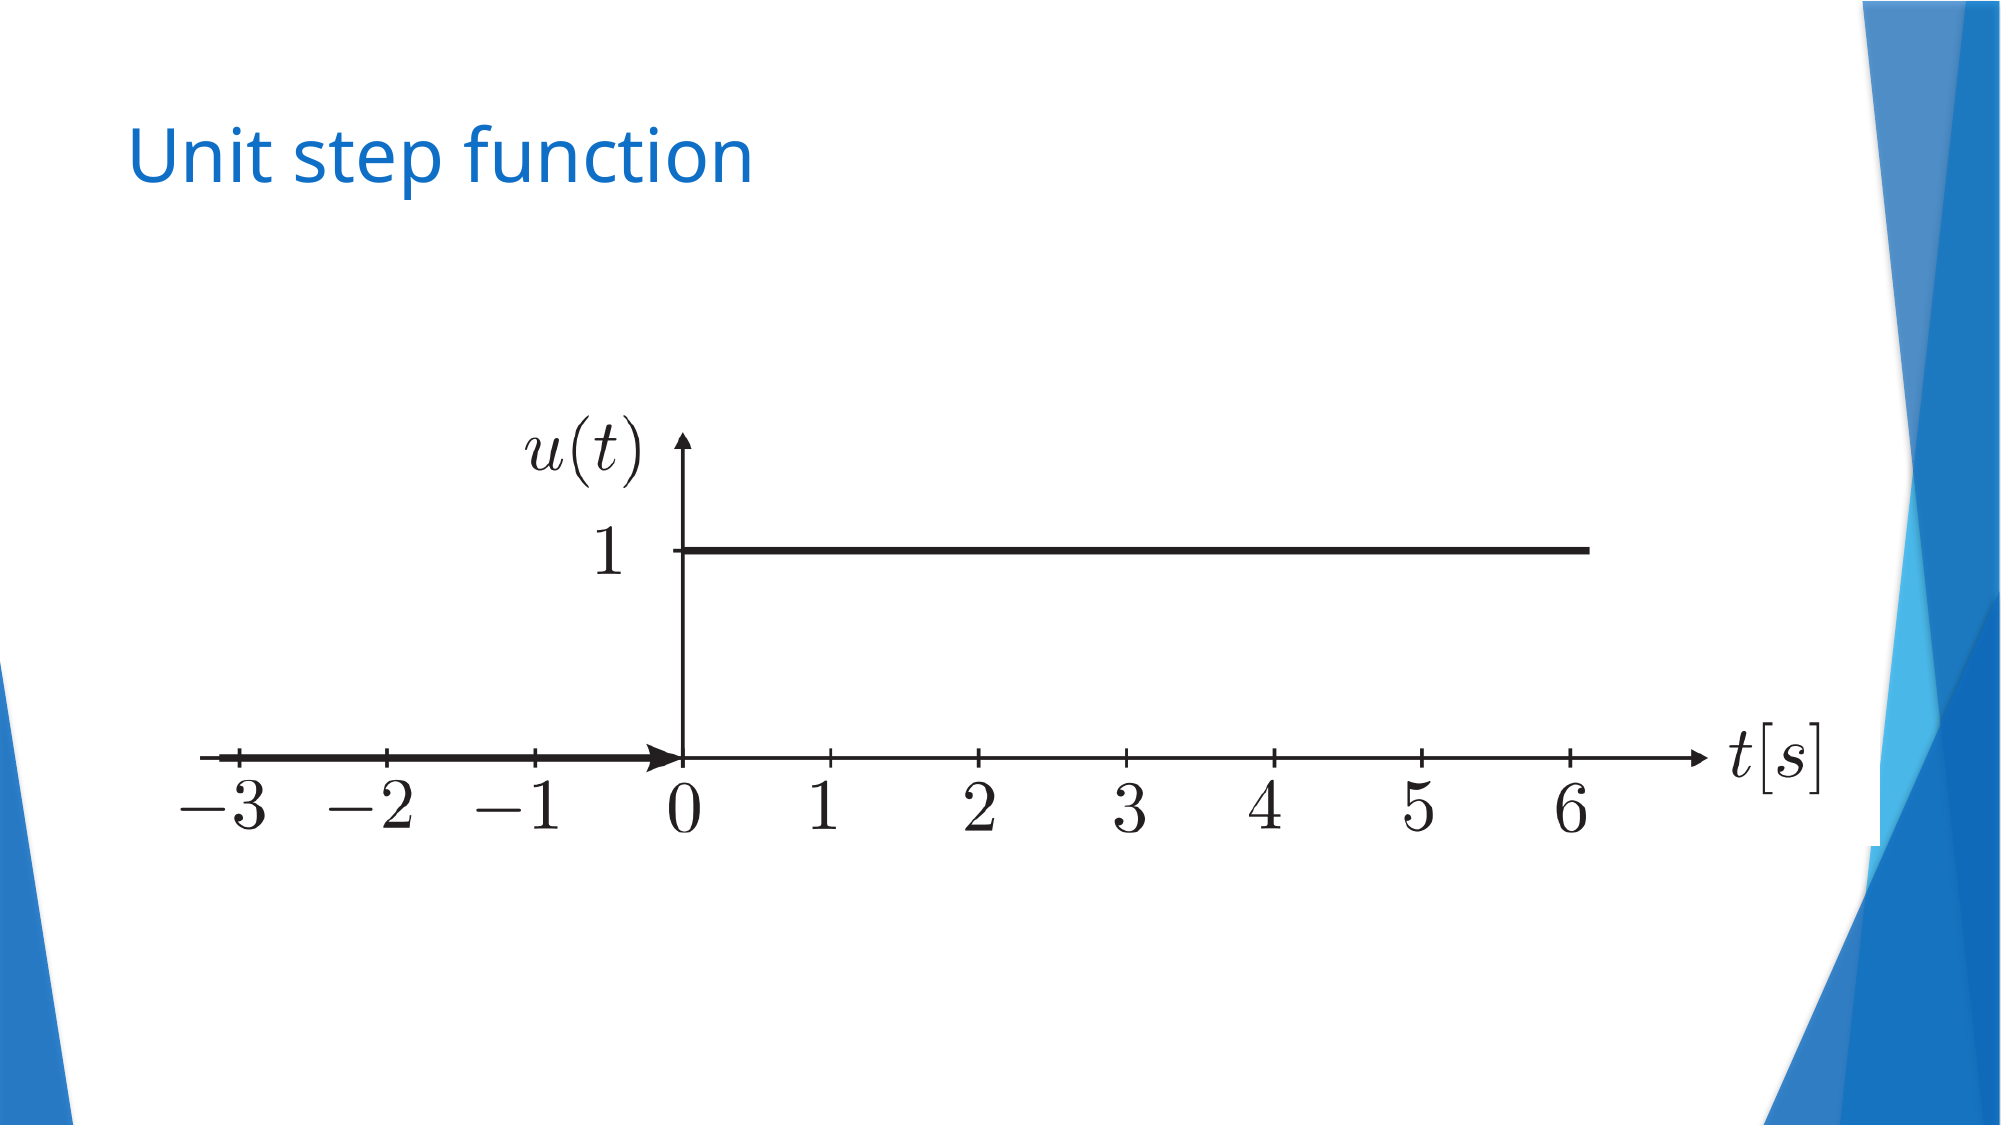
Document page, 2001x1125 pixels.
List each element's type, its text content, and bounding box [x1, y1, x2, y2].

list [153, 411, 1880, 846]
title Unit step function [111, 99, 1522, 317]
